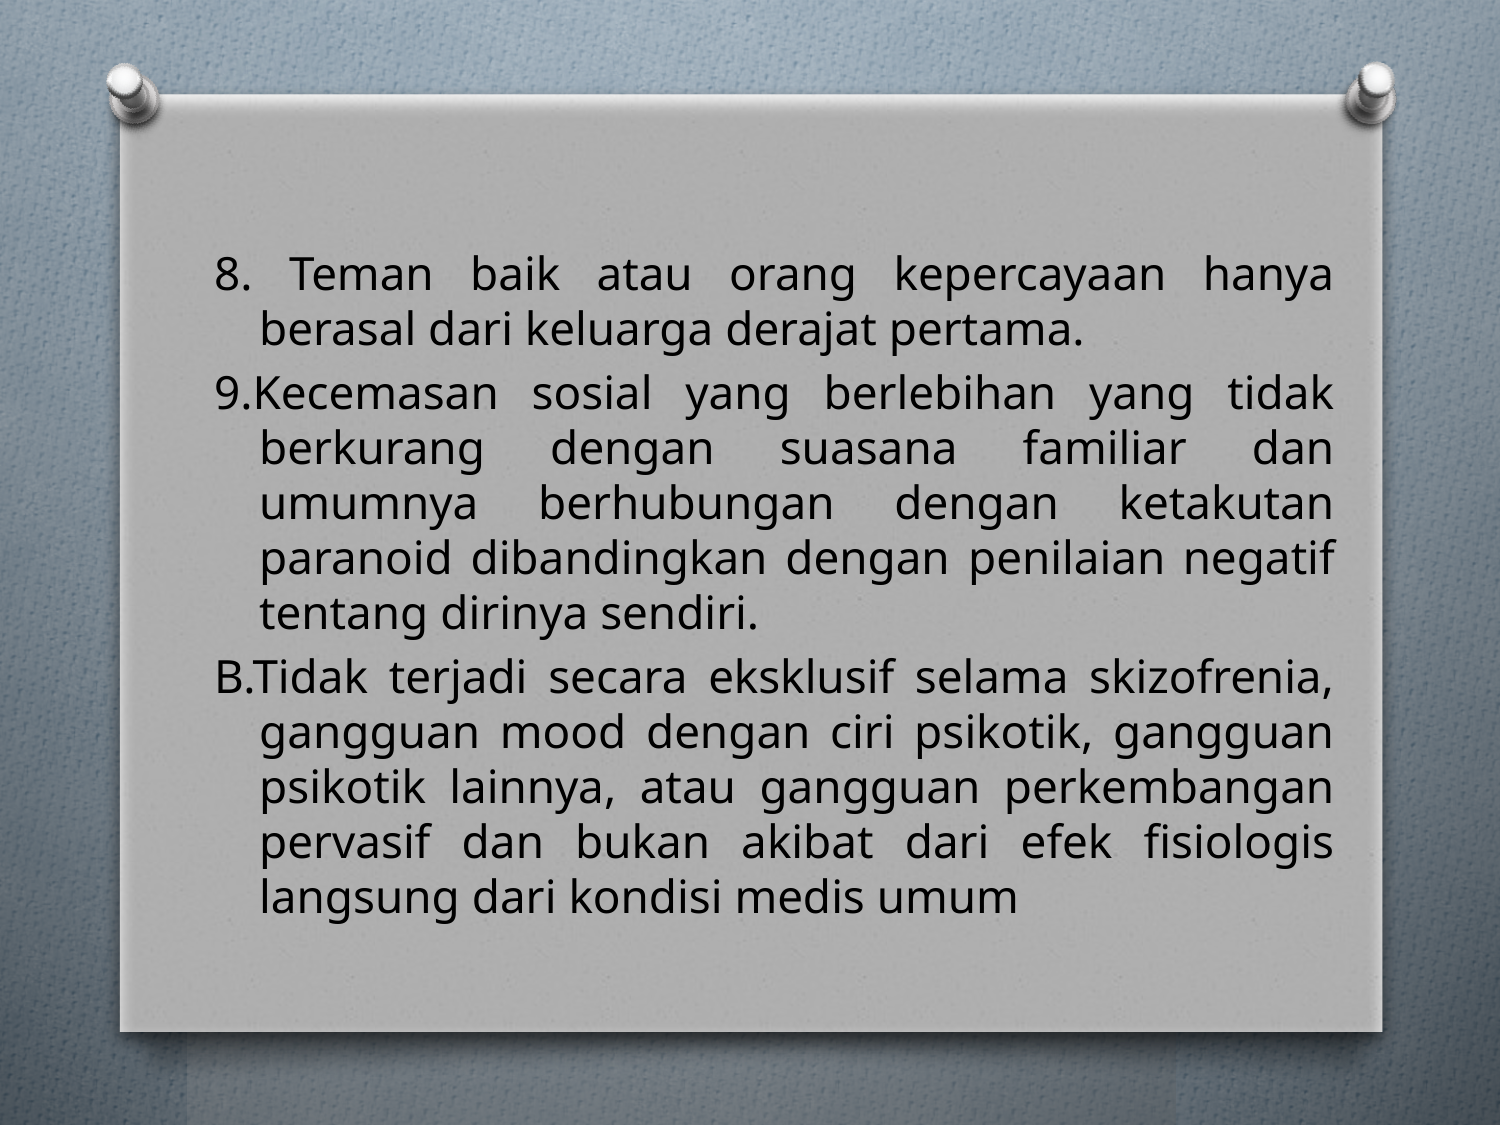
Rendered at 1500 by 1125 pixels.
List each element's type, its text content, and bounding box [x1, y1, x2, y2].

list 8. Teman baik atau orang kepercayaan hanya berasal dari keluarga derajat pertama. 9.Kecemasan sosial yang berlebihan yang tidak berkurang dengan suasana familiar dan umumnya berhubungan dengan ketakutan paranoid dibandingkan dengan penilaian negatif tentang dirinya sendiri. B.Tidak terjadi secara eksklusif selama skizofrenia, gangguan mood dengan ciri psikotik, gangguan psikotik lainnya, atau gangguan perkembangan pervasif dan bukan akibat dari efek fisiologis langsung dari kondisi medis umum [199, 237, 1350, 935]
picture [1317, 35, 1439, 156]
picture [75, 29, 198, 153]
